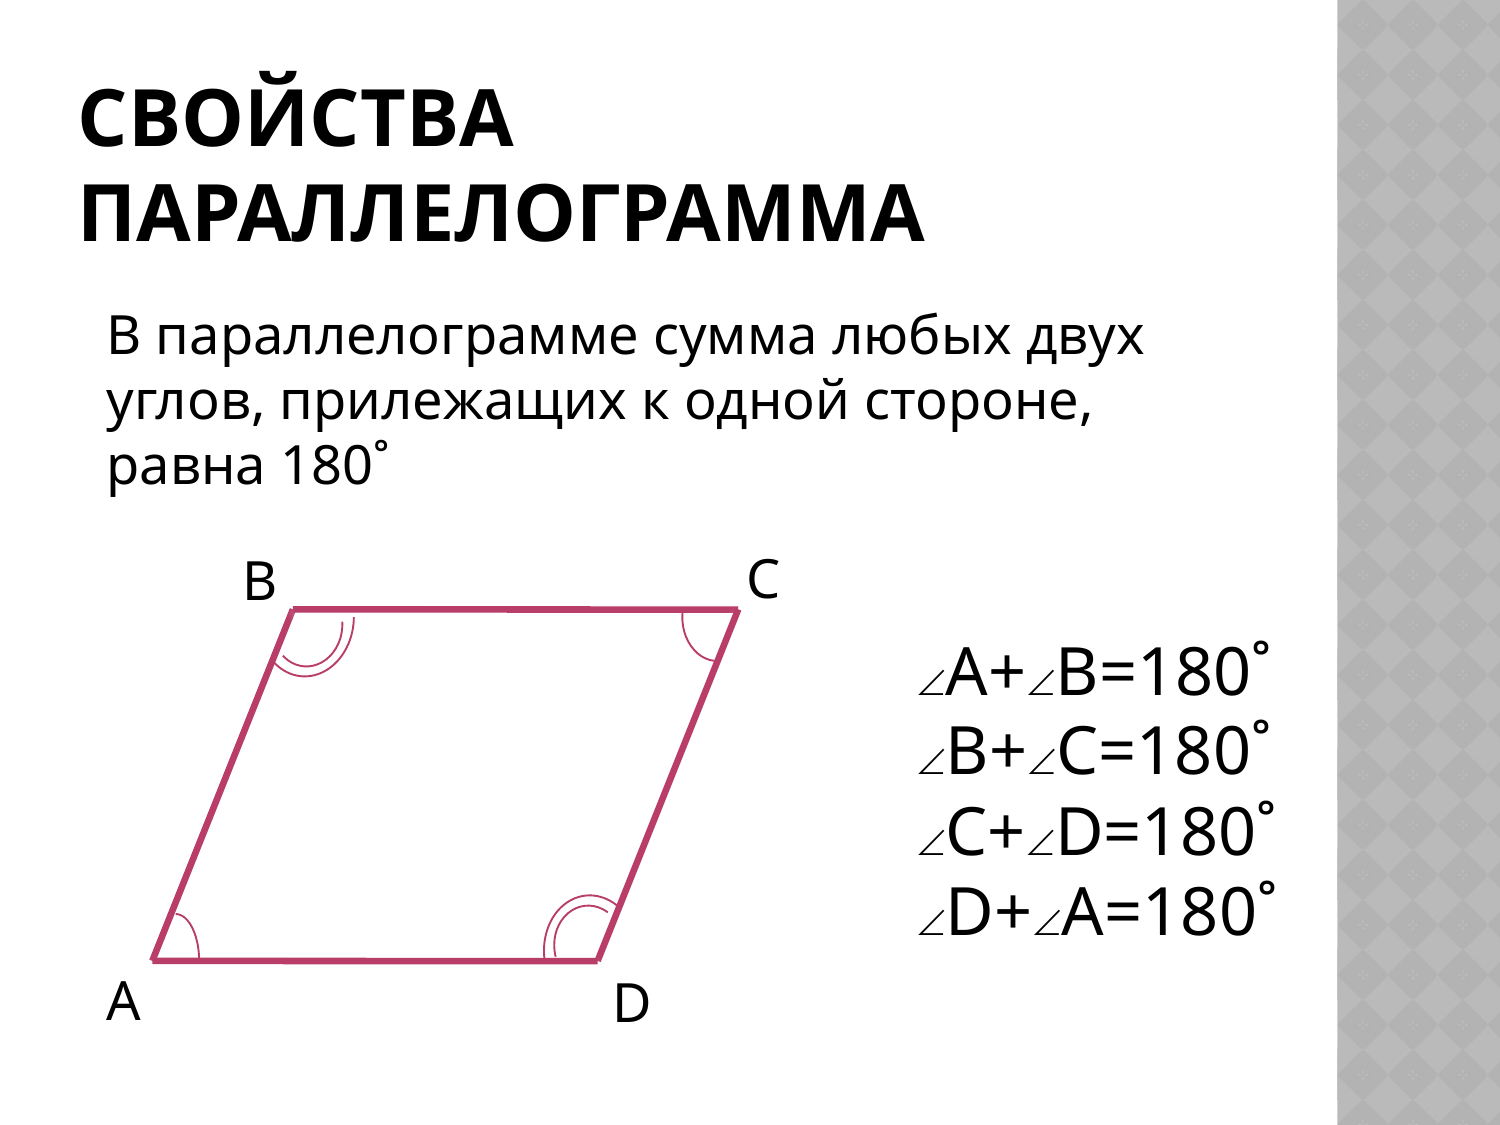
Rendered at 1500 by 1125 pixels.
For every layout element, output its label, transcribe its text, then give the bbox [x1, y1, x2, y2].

text_box D [597, 960, 657, 1041]
text_box [681, 621, 720, 662]
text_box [257, 559, 355, 677]
text_box C [731, 537, 790, 617]
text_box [46, 714, 399, 856]
text_box B [227, 538, 286, 619]
text_box [175, 913, 201, 958]
list В параллелограмме сумма любых двух углов, прилежащих к одной стороне, равна 180˚ [46, 292, 1235, 610]
title Свойства параллелограмма [70, 0, 1258, 258]
text_box A+B=180˚ B+C=180˚ C+D=180˚ D+A=180˚ [902, 621, 1325, 956]
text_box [543, 894, 641, 1012]
text_box A [91, 958, 151, 1039]
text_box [491, 714, 845, 856]
